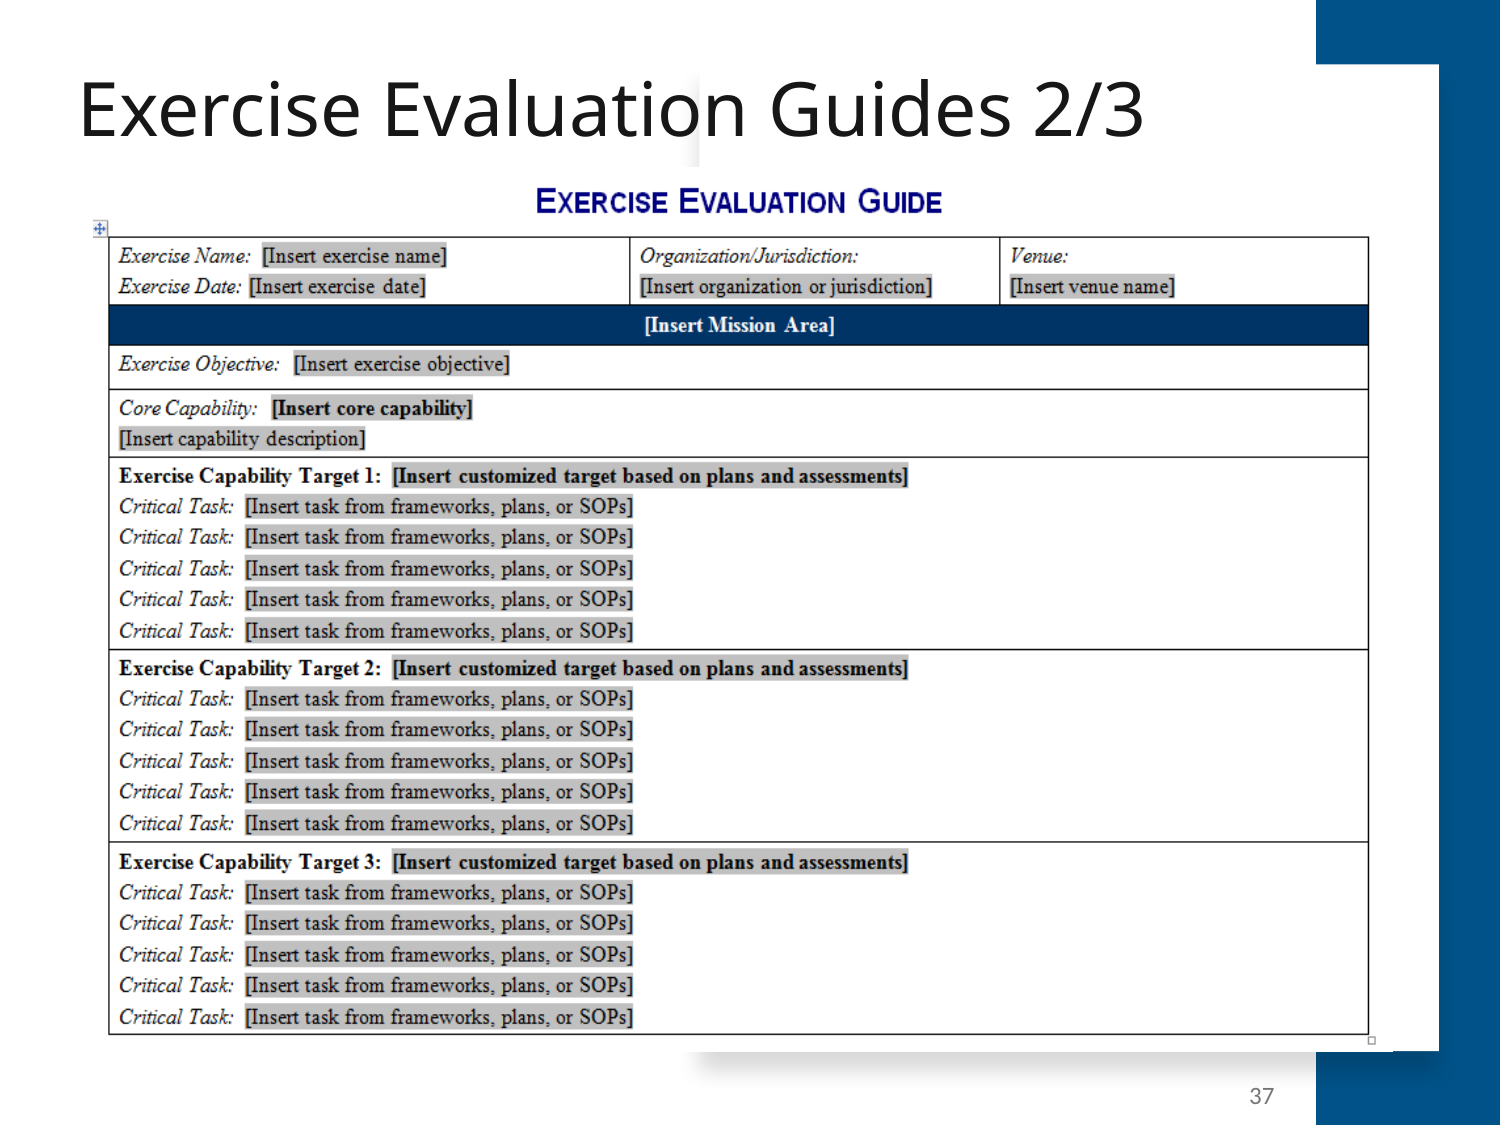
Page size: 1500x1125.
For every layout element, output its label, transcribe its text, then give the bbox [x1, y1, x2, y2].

slide_number 37 [1059, 1065, 1290, 1125]
text_box [697, 62, 1441, 1053]
picture [92, 166, 1394, 1052]
text_box [0, 0, 1314, 1125]
text_box [1314, 0, 1500, 1125]
title Exercise Evaluation Guides 2/3 [62, 64, 1373, 167]
